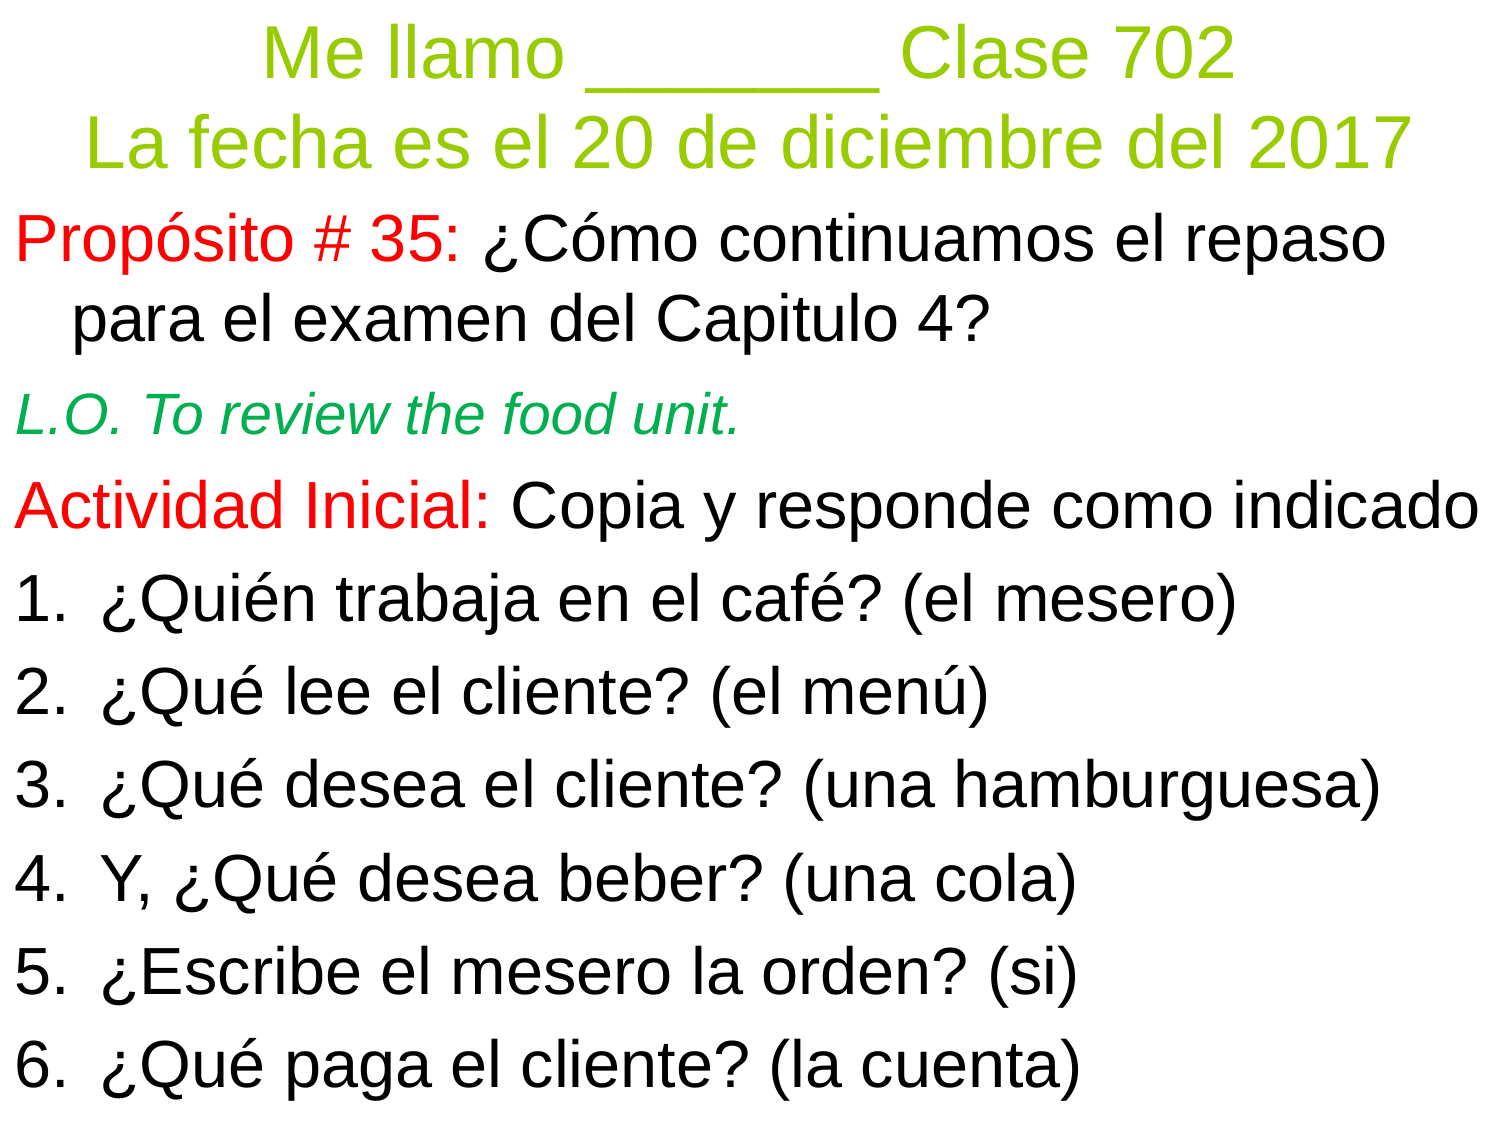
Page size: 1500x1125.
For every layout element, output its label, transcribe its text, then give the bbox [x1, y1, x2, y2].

text_box Me llamo _______ Clase 702 La fecha es el 20 de diciembre del 2017 [0, 0, 1500, 187]
text_box Propósito # 35: ¿Cómo continuamos el repaso para el examen del Capitulo 4? L.O. To review the food unit. Actividad Inicial: Copia y responde como indicado ¿Quién trabaja en el café? (el mesero) ¿Qué lee el cliente? (el menú) ¿Qué desea el cliente? (una hamburguesa) Y, ¿Qué desea beber? (una cola) ¿Escribe el mesero la orden? (si) ¿Qué paga el cliente? (la cuenta) [0, 187, 1500, 930]
